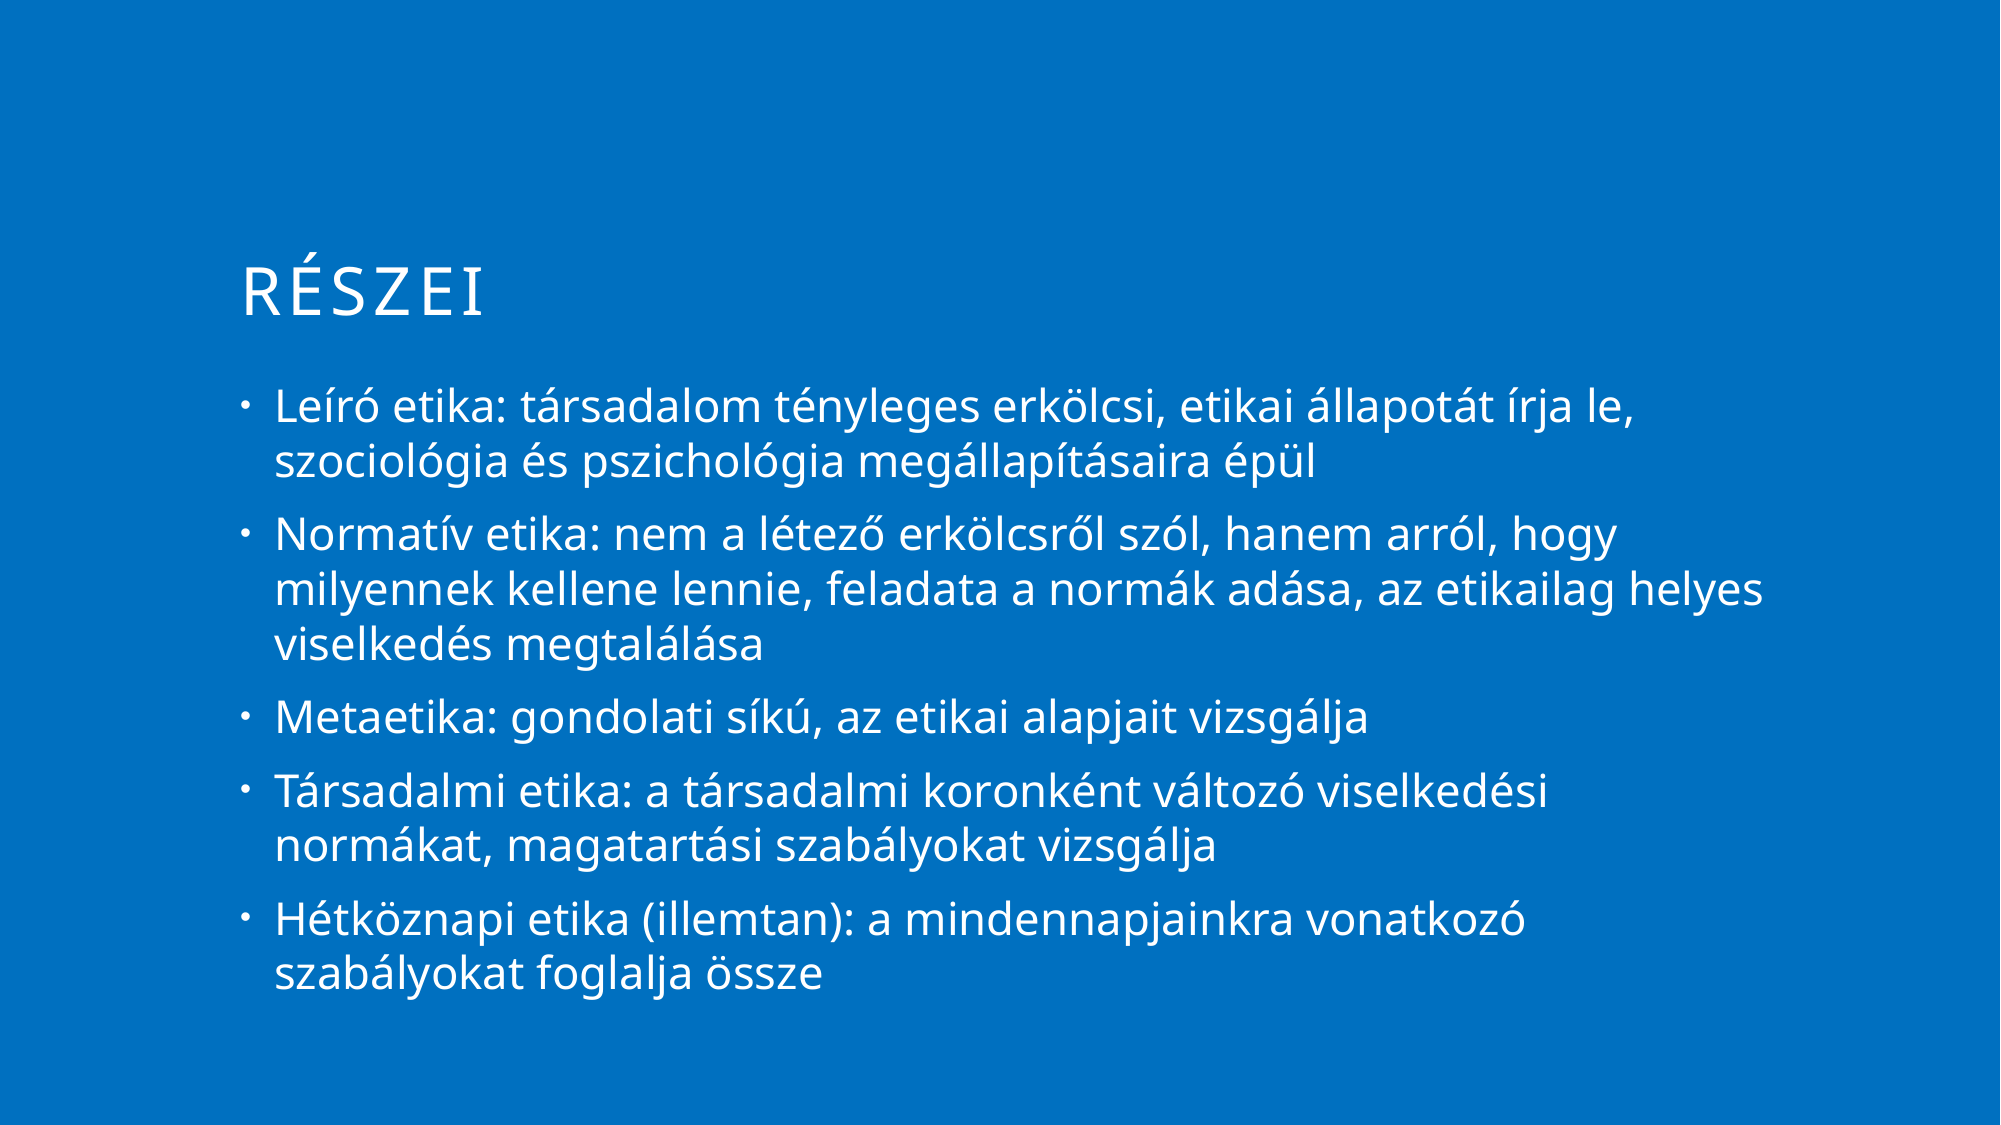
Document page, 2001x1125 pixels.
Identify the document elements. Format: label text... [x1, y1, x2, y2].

list Leíró etika: társadalom tényleges erkölcsi, etikai állapotát írja le, szociológia és pszichológia megállapításaira épül Normatív etika: nem a létező erkölcsről szól, hanem arról, hogy milyennek kellene lennie, feladata a normák adása, az etikailag helyes viselkedés megtalálása Metaetika: gondolati síkú, az etikai alapjait vizsgálja Társadalmi etika: a társadalmi koronként változó viselkedési normákat, magatartási szabályokat vizsgálja Hétköznapi etika (illemtan): a mindennapjainkra vonatkozó szabályokat foglalja össze [225, 369, 1782, 1013]
title részei [225, 112, 1782, 338]
